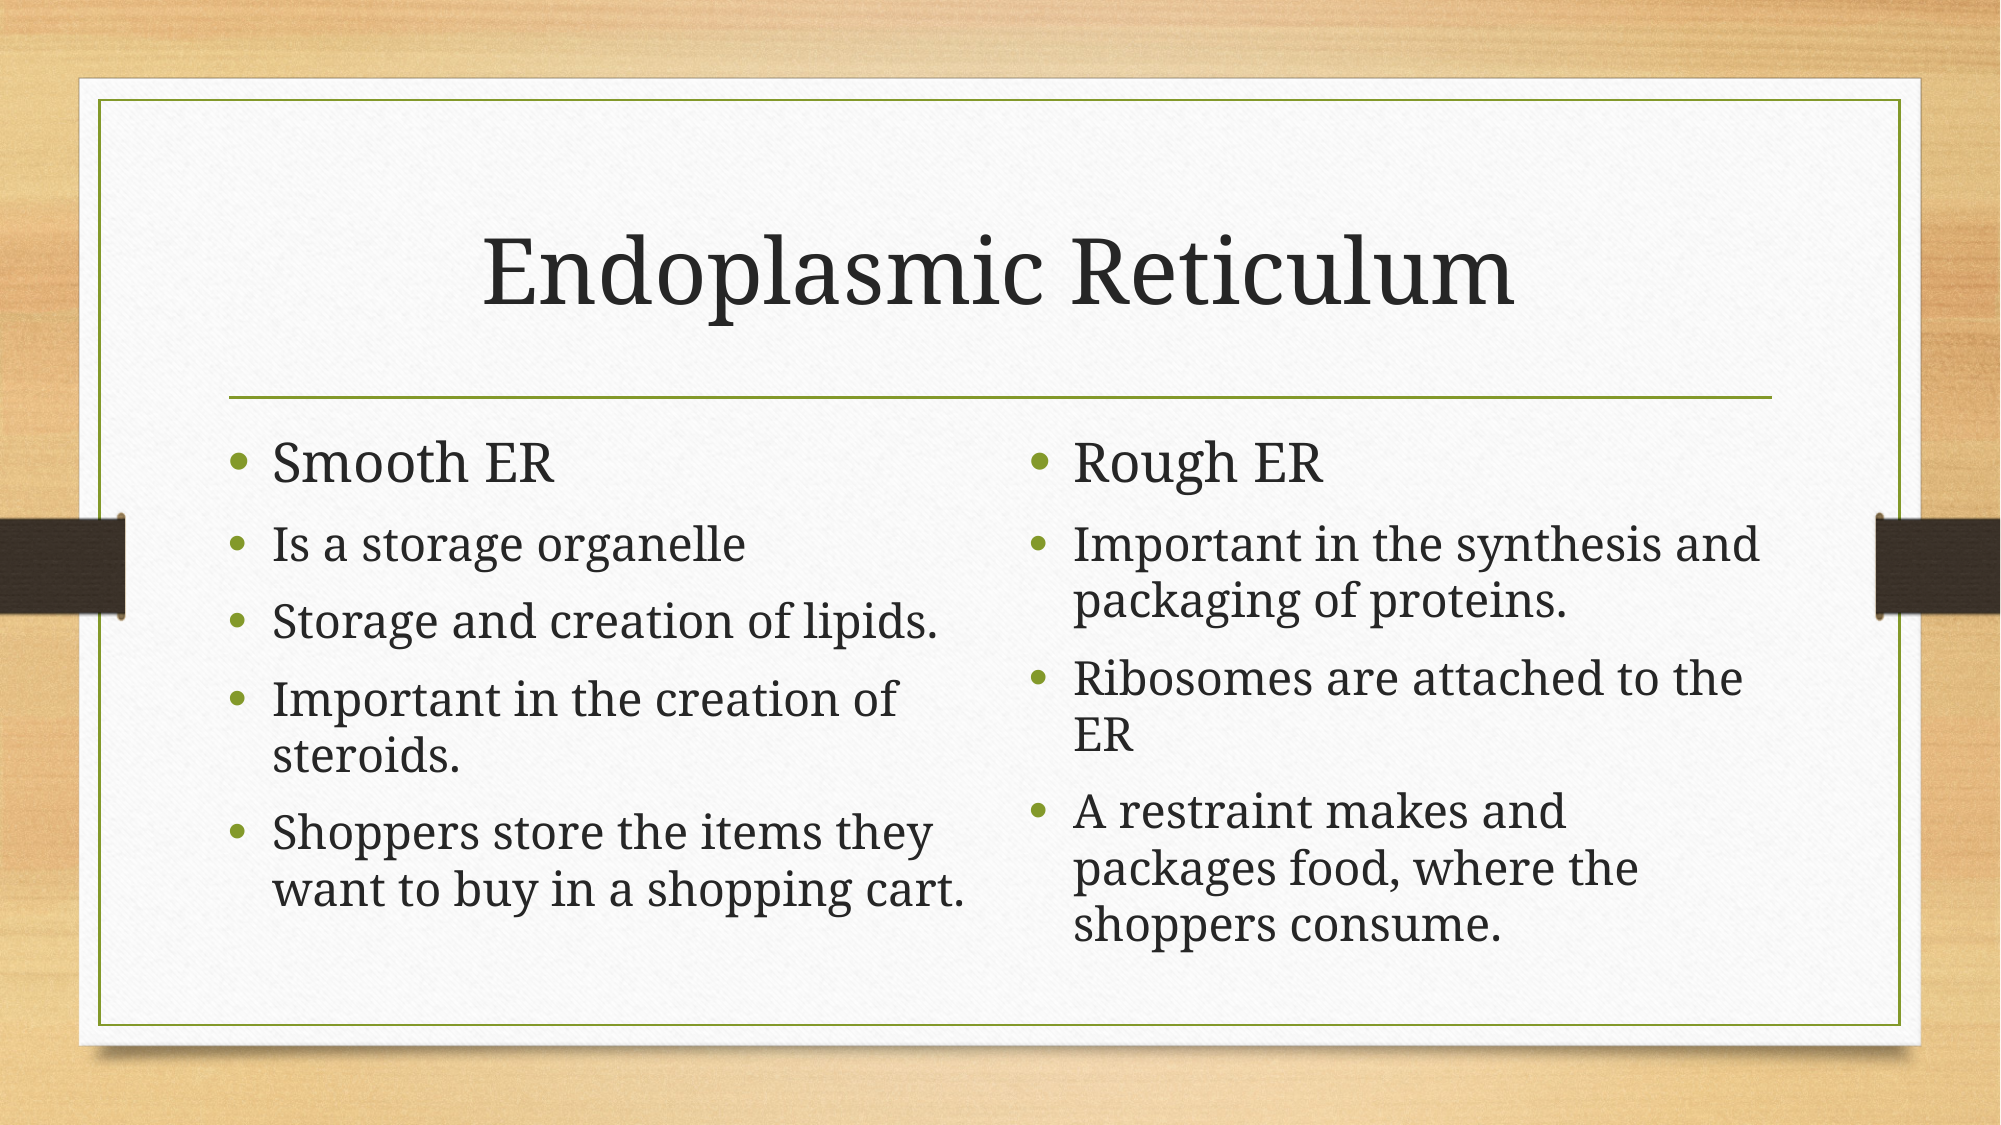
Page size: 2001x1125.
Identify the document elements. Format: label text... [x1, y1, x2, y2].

title Endoplasmic Reticulum [212, 161, 1788, 375]
list Rough ER Important in the synthesis and packaging of proteins. Ribosomes are attached to the ER A restraint makes and packages food, where the shoppers consume. [1013, 420, 1788, 963]
picture [0, 0, 2001, 1125]
list Smooth ER Is a storage organelle Storage and creation of lipids. Important in the creation of steroids. Shoppers store the items they want to buy in a shopping cart. [213, 420, 987, 963]
